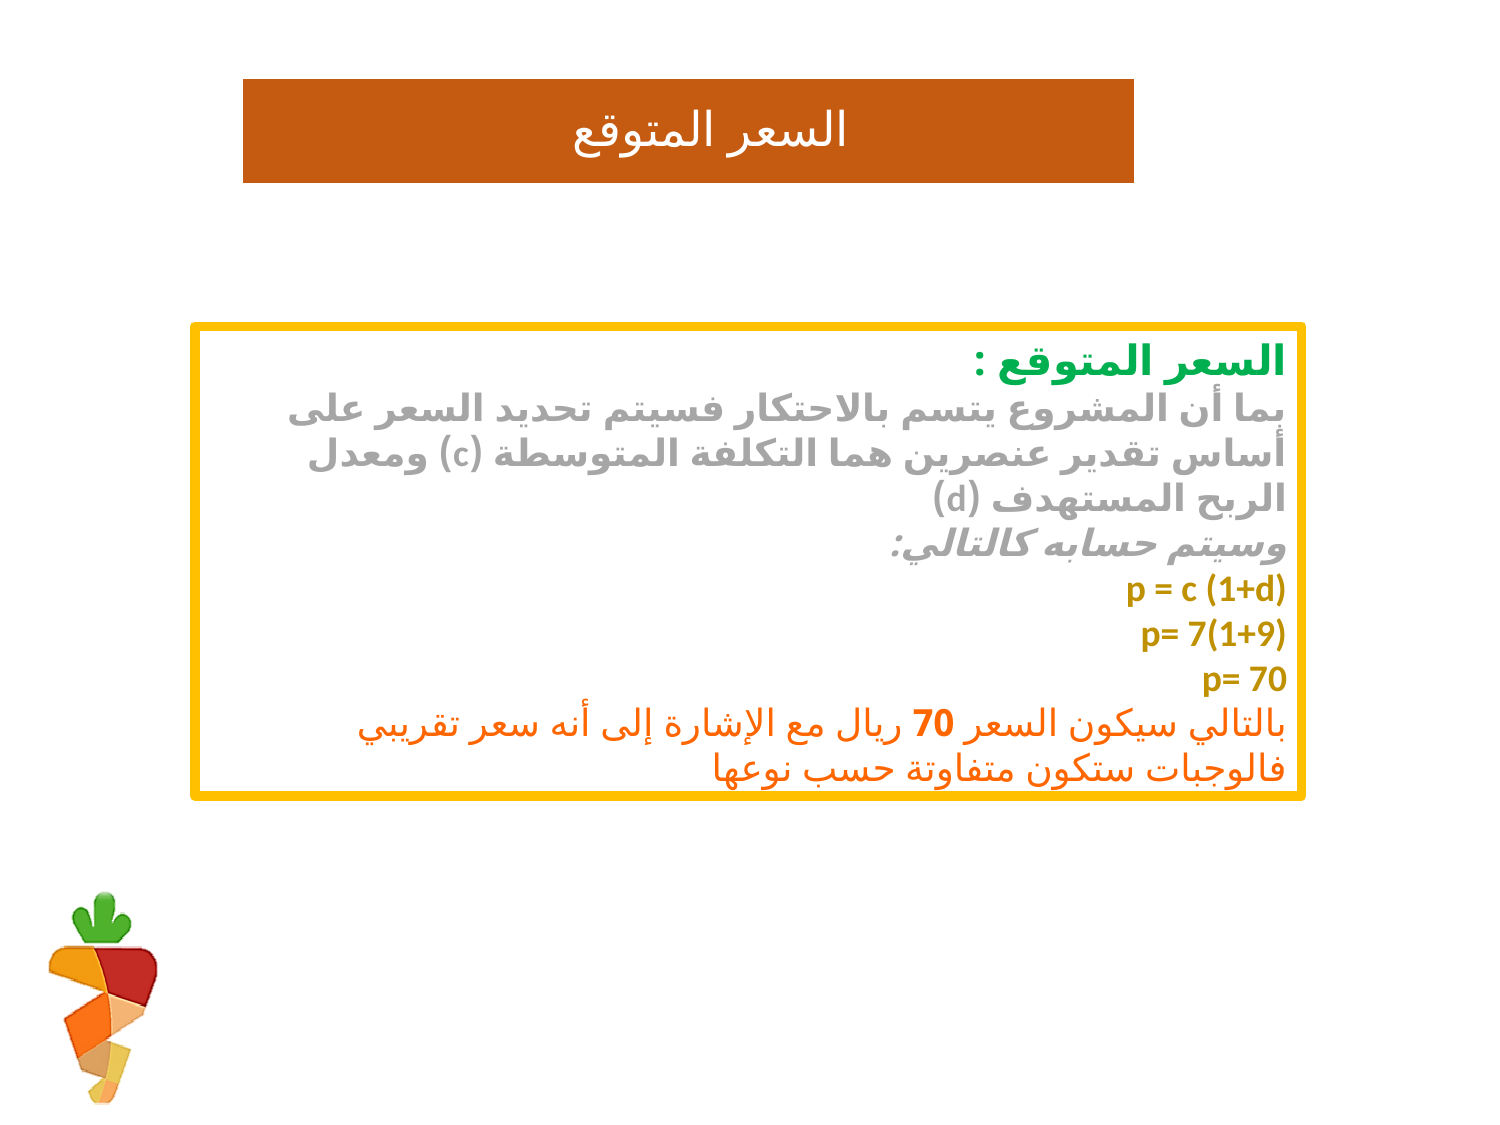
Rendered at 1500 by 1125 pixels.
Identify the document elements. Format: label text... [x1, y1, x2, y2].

picture [41, 889, 163, 1105]
text_box السعر المتوقع : بما أن المشروع يتسم بالاحتكار فسيتم تحديد السعر على أساس تقدير عنصرين هما التكلفة المتوسطة (c) ومعدل الربح المستهدف (d) وسيتم حسابه كالتالي: p = c (1+d) p= 7(1+9) p= 70 بالتالي سيكون السعر 70 ريال مع الإشارة إلى أنه سعر تقريبي فالوجبات ستكون متفاوتة حسب نوعها [194, 326, 1302, 797]
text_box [242, 78, 1135, 185]
